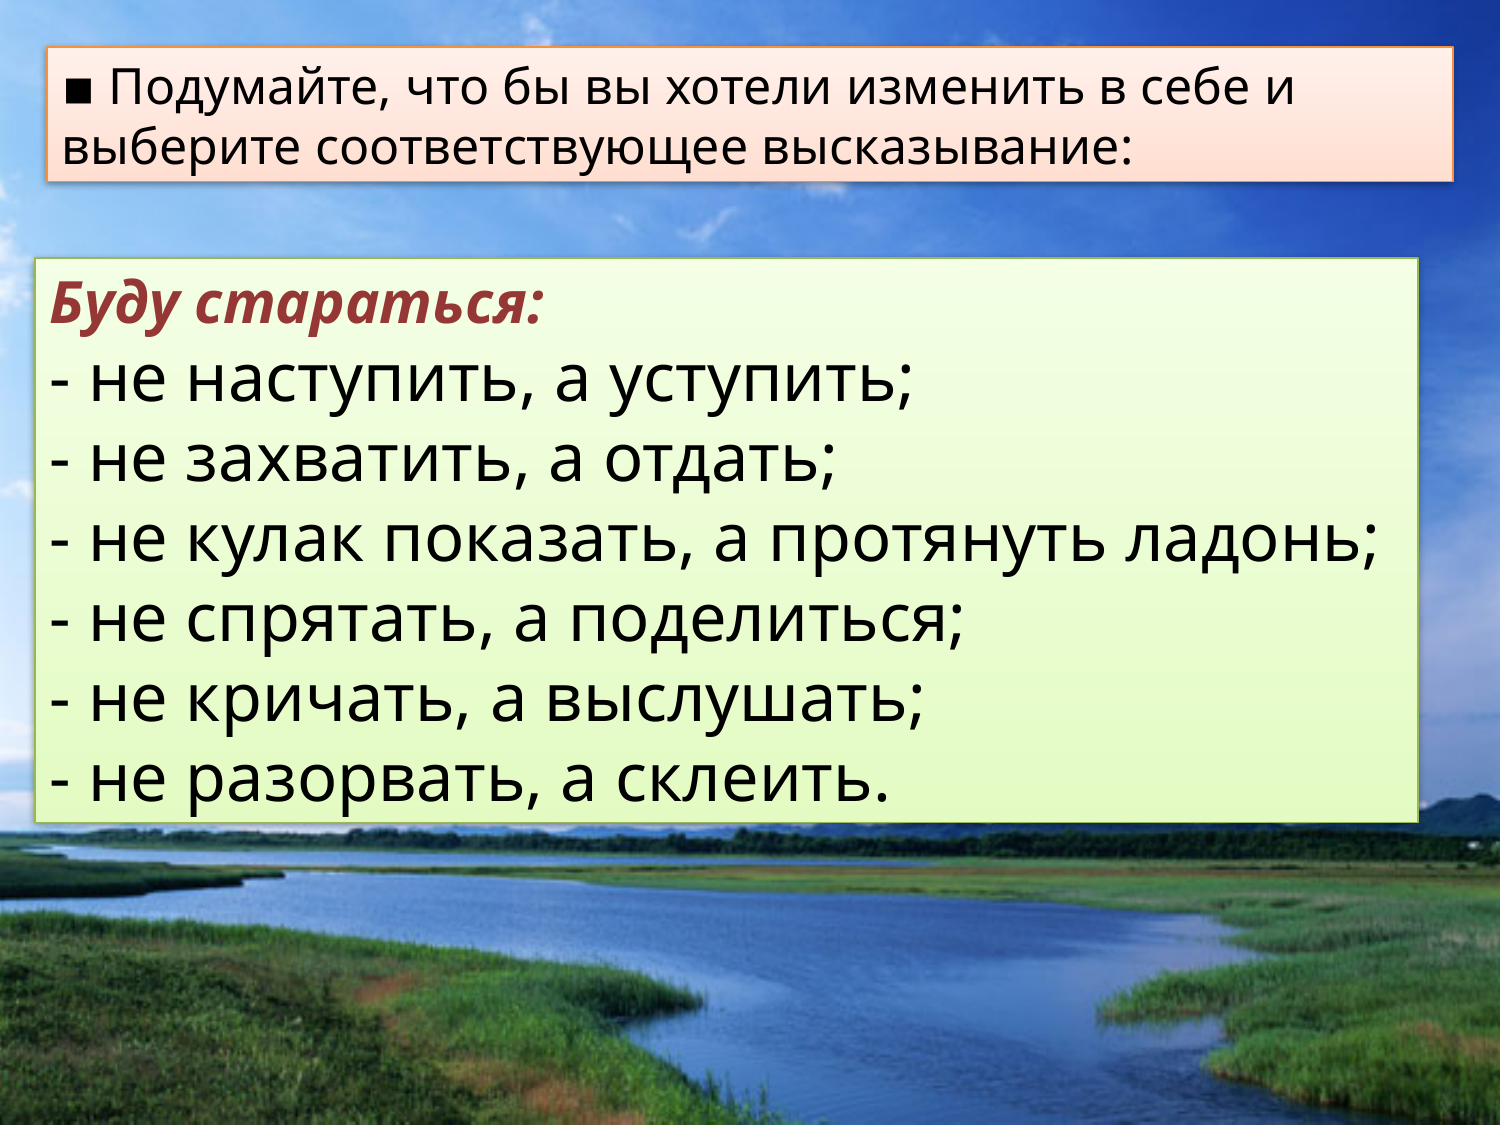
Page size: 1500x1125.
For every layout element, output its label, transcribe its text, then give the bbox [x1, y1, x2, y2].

text_box ▪ Подумайте, что бы вы хотели изменить в себе и выберите соответствующее высказывание: [46, 46, 1454, 182]
picture [0, 0, 1500, 1125]
text_box Буду стараться: - не наступить, а уступить; - не захватить, а отдать; - не кулак показать, а протянуть ладонь; - не спрятать, а поделиться; - не кричать, а выслушать; - не разорвать, а склеить. [34, 257, 1419, 823]
